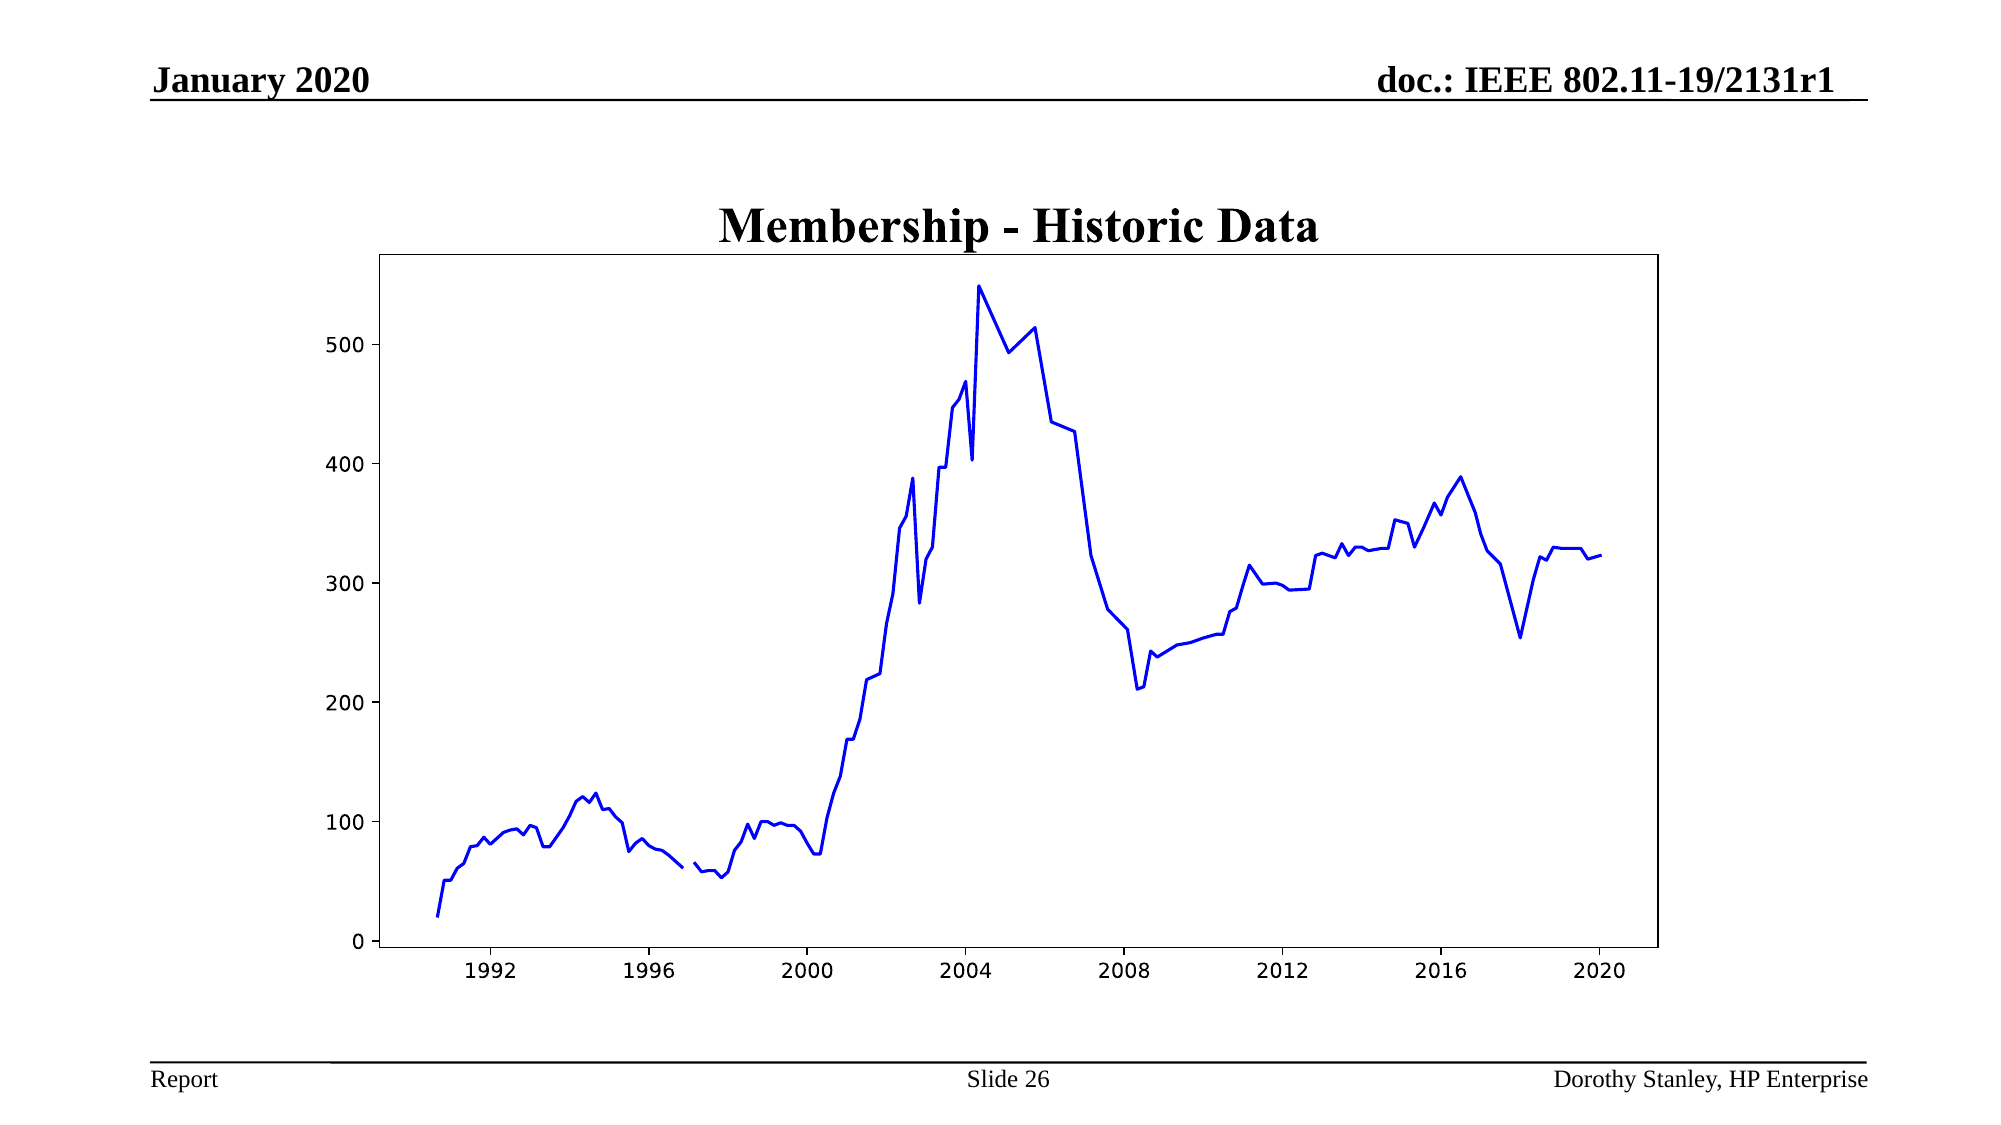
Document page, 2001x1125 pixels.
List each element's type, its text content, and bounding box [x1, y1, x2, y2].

picture [172, 146, 1828, 1051]
footer Dorothy Stanley, HP Enterprise [1512, 1061, 1869, 1093]
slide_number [152, 54, 406, 101]
slide_number Slide 26 [964, 1061, 1053, 1093]
